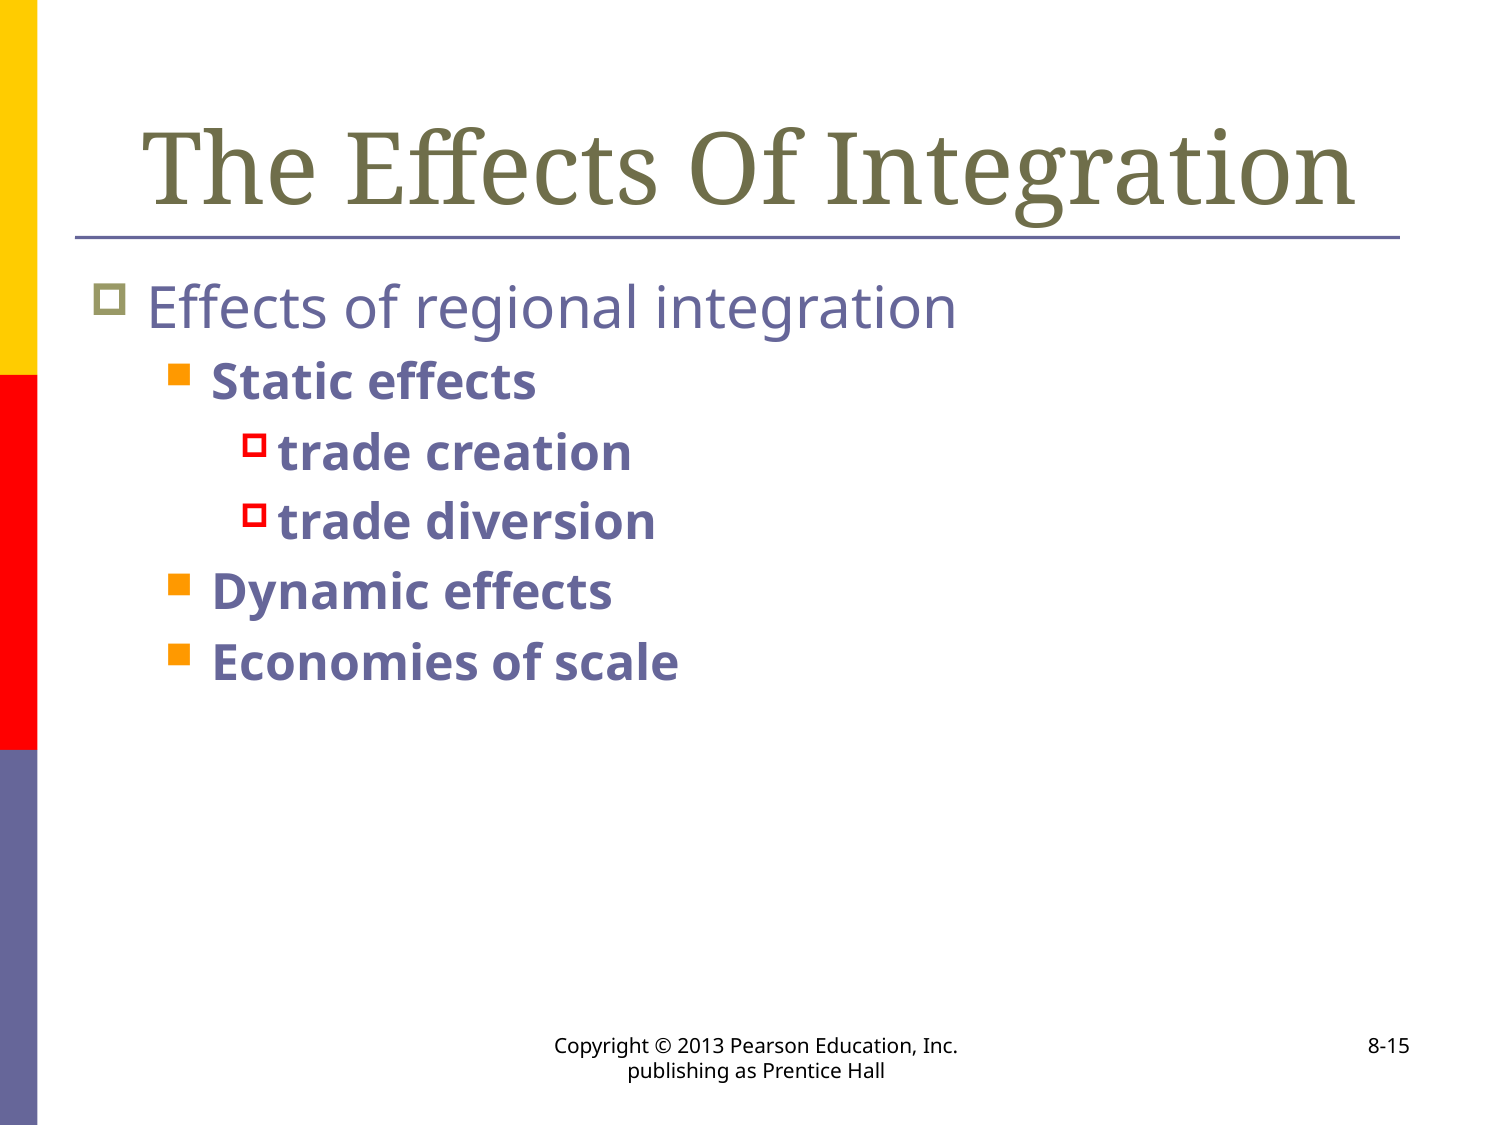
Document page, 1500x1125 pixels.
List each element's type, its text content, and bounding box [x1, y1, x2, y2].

footer Copyright © 2013 Pearson Education, Inc. publishing as Prentice Hall [500, 1025, 1013, 1100]
slide_number 8-15 [1074, 1025, 1425, 1100]
title The Effects Of Integration [75, 45, 1425, 233]
list Effects of regional integration Static effects trade creation trade diversion Dynamic effects Economies of scale [75, 262, 1425, 1006]
